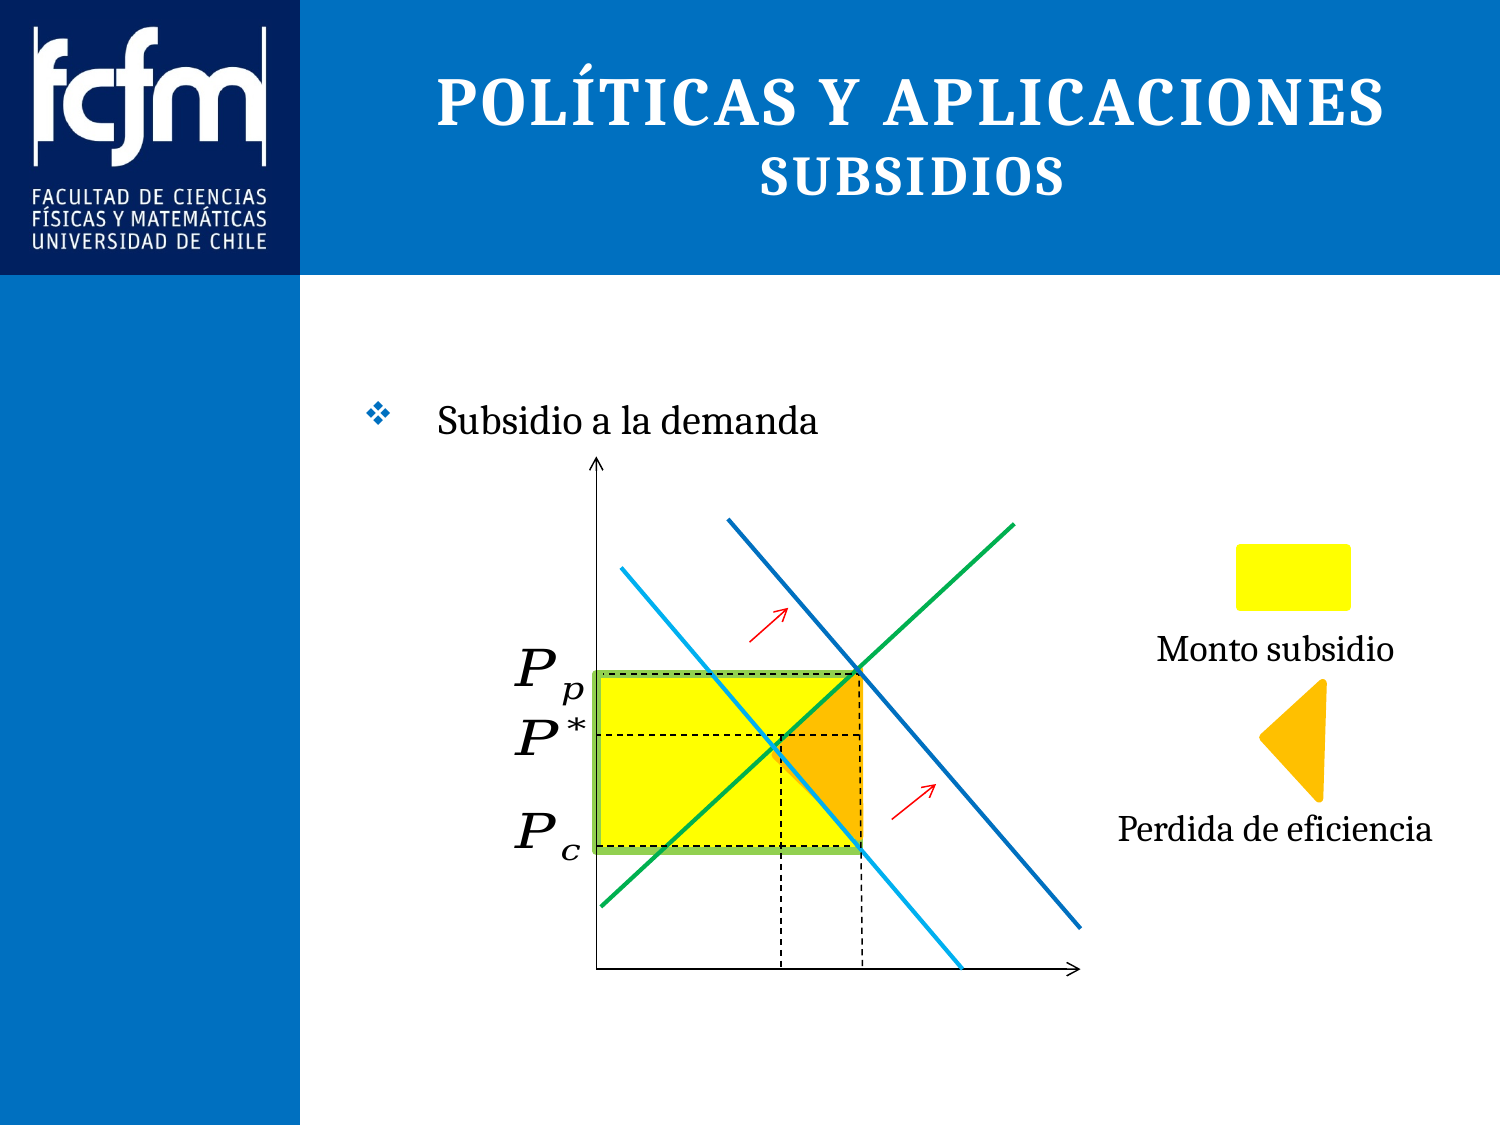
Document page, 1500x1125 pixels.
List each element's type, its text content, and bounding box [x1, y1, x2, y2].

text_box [600, 523, 719, 732]
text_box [858, 947, 863, 970]
list Subsidio a la demanda [348, 385, 1459, 1016]
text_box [600, 744, 610, 843]
text_box [1259, 679, 1327, 803]
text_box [620, 685, 848, 970]
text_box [727, 518, 1081, 929]
text_box [1236, 544, 1351, 611]
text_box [600, 855, 610, 907]
title Políticas y aplicaciones subsidios [399, 37, 1425, 225]
text_box Monto subsidio Perdida de eficiencia [1076, 508, 1475, 965]
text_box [620, 567, 717, 669]
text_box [871, 947, 963, 970]
picture [29, 18, 272, 254]
